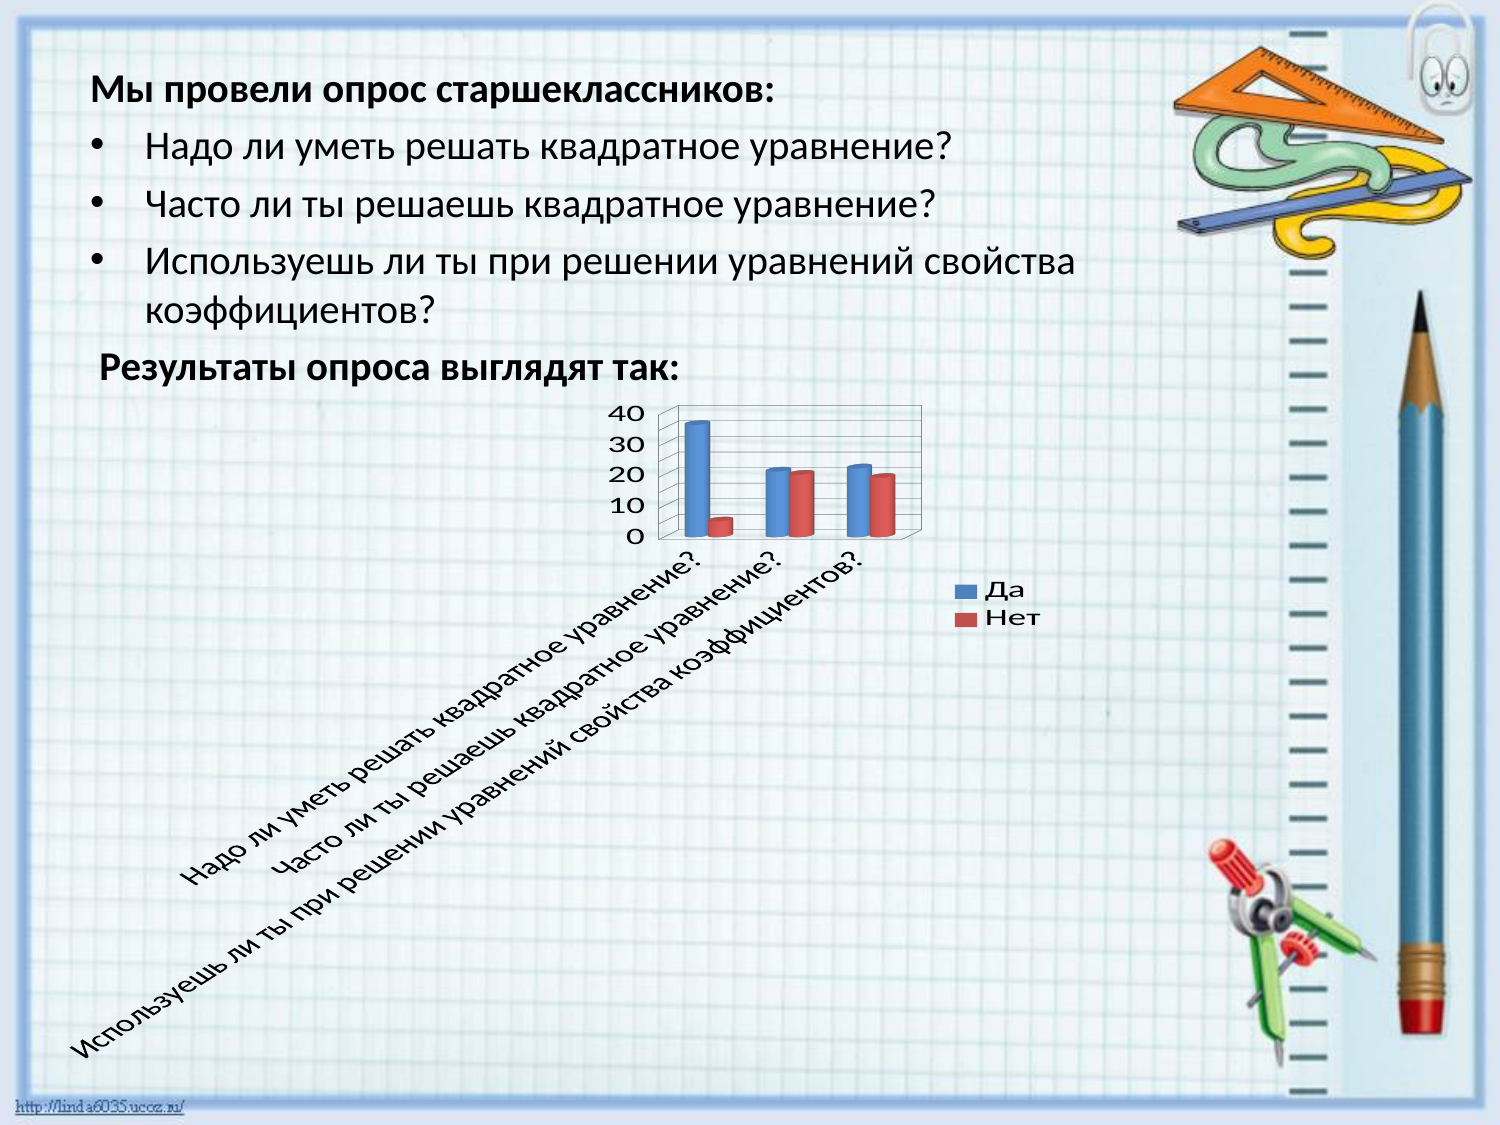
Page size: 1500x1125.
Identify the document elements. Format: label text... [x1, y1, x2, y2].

list Мы провели опрос старшеклассников: Надо ли уметь решать квадратное уравнение? Часто ли ты решаешь квадратное уравнение? Используешь ли ты при решении уравнений свойства коэффициентов? Результаты опроса выглядят так: [75, 54, 1176, 398]
picture [0, 0, 1500, 1125]
chart [64, 396, 1066, 1065]
